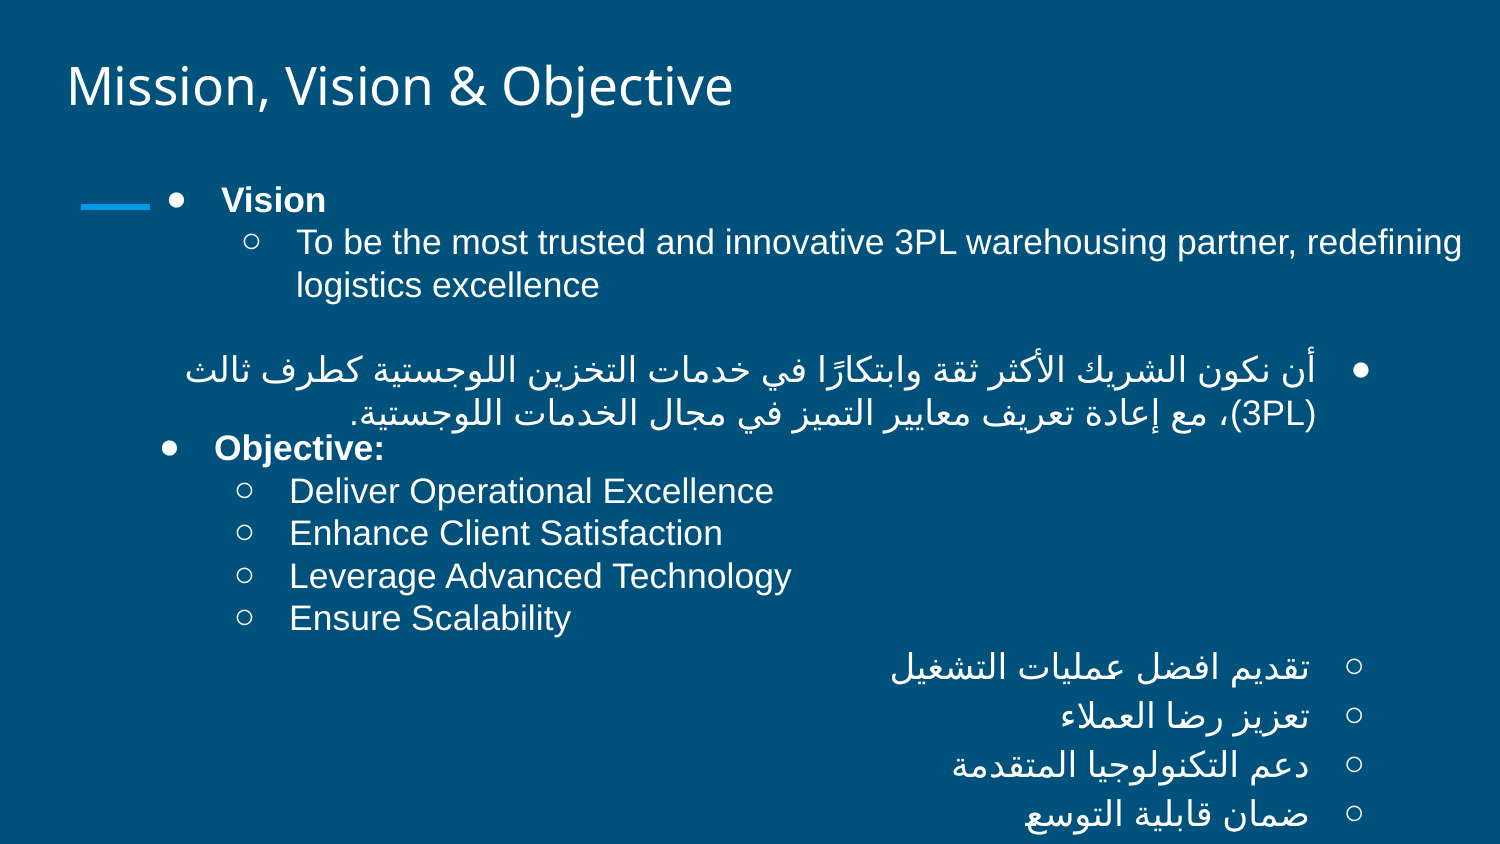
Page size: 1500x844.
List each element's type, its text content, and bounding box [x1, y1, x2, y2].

text_box Objective: Deliver Operational Excellence Enhance Client Satisfaction Leverage Advanced Technology Ensure Scalability تقديم افضل عمليات التشغيل تعزيز رضا العملاء دعم التكنولوجيا المتقدمة ضمان قابلية التوسع [124, 410, 1475, 844]
text_box Vision To be the most trusted and innovative 3PL warehousing partner, redefining logistics excellence أن نكون الشريك الأكثر ثقة وابتكارًا في خدمات التخزين اللوجستية كطرف ثالث (3PL)، مع إعادة تعريف معايير التميز في مجال الخدمات اللوجستية. [130, 161, 1482, 490]
title Mission, Vision & Objective [51, 37, 1449, 131]
